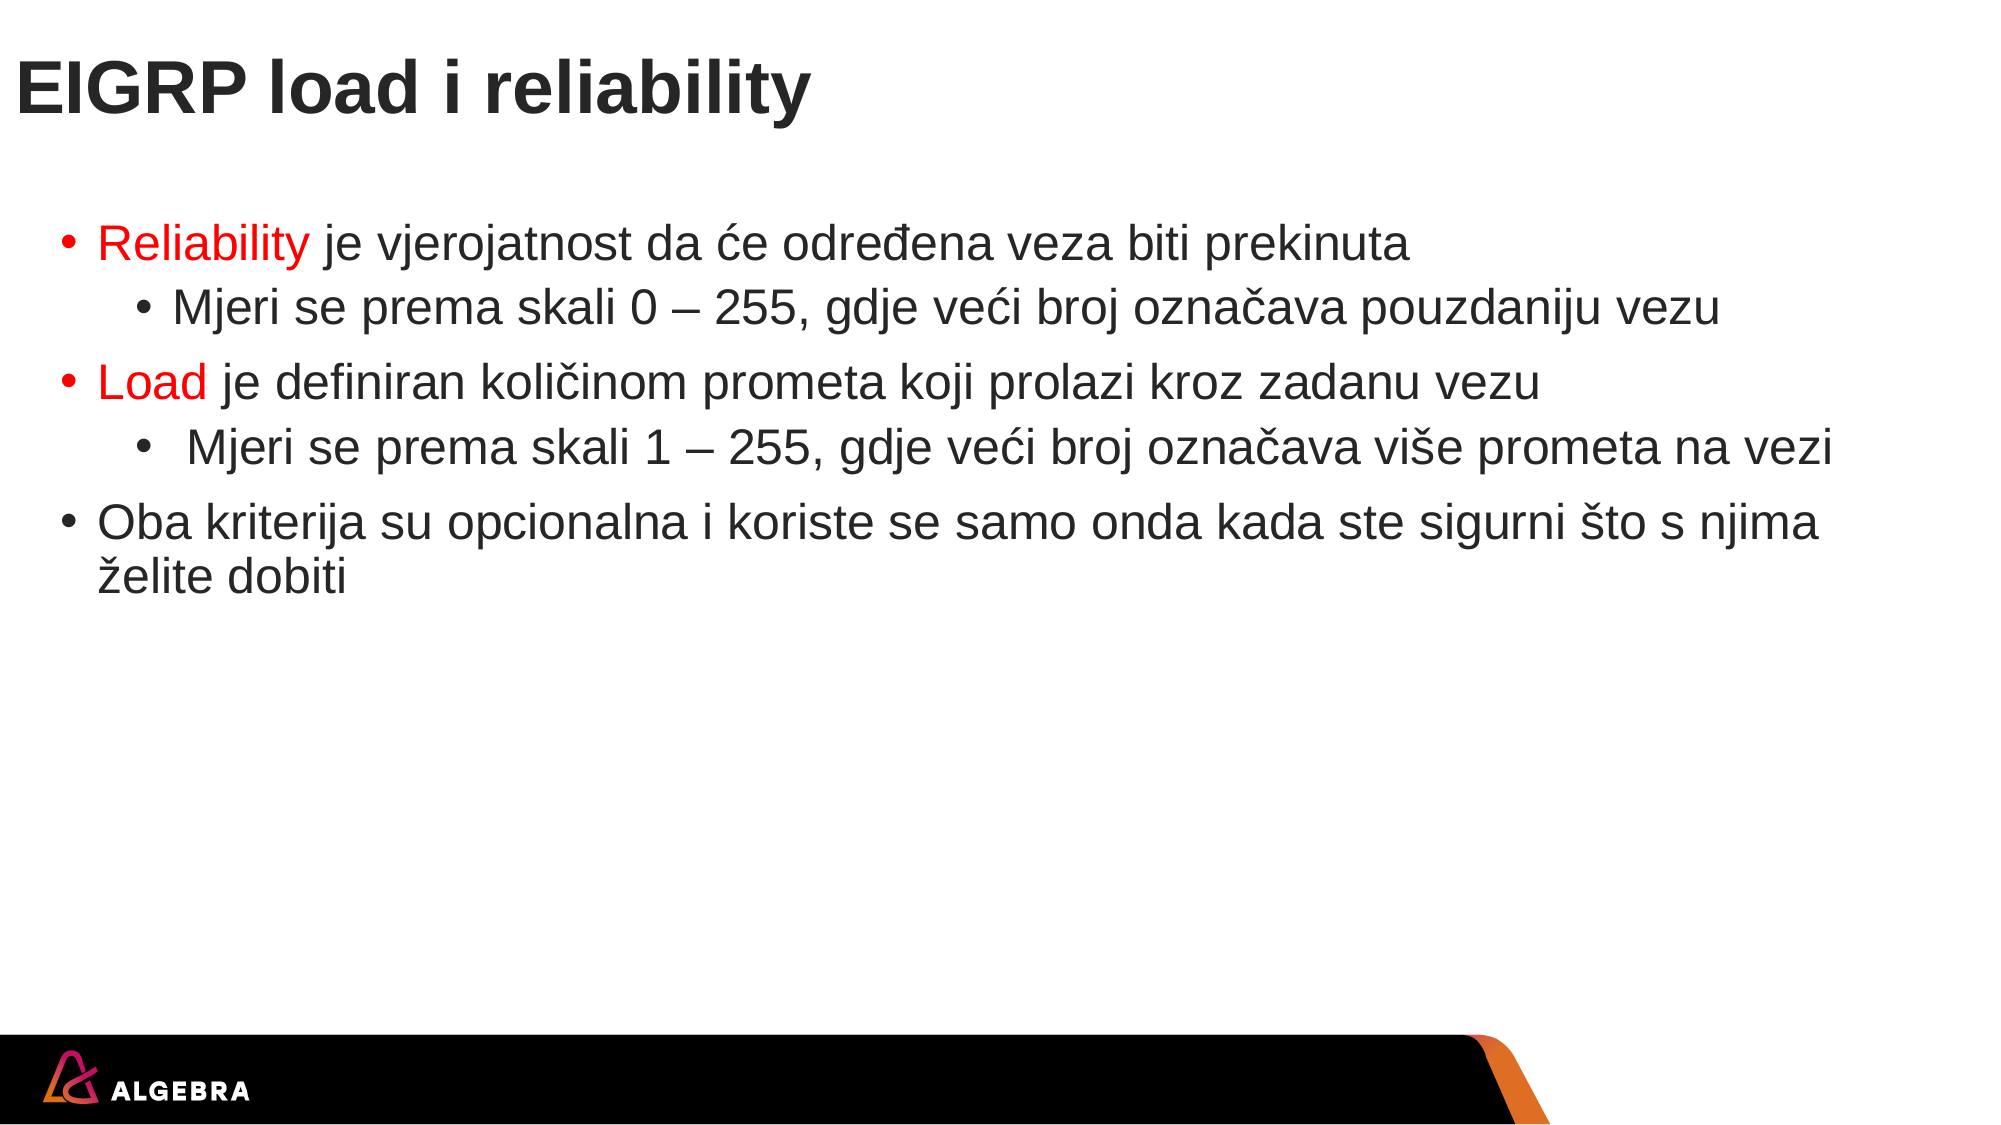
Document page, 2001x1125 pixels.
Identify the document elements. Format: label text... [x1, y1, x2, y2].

title EIGRP load i reliability [0, 1, 1739, 177]
picture [0, 1034, 1733, 1125]
list Reliability je vjerojatnost da će određena veza biti prekinuta Mjeri se prema skali 0 – 255, gdje veći broj označava pouzdaniju vezu Load je definiran količinom prometa koji prolazi kroz zadanu vezu Mjeri se prema skali 1 – 255, gdje veći broj označava više prometa na vezi Oba kriterija su opcionalna i koriste se samo onda kada ste sigurni što s njima želite dobiti [45, 210, 1920, 949]
